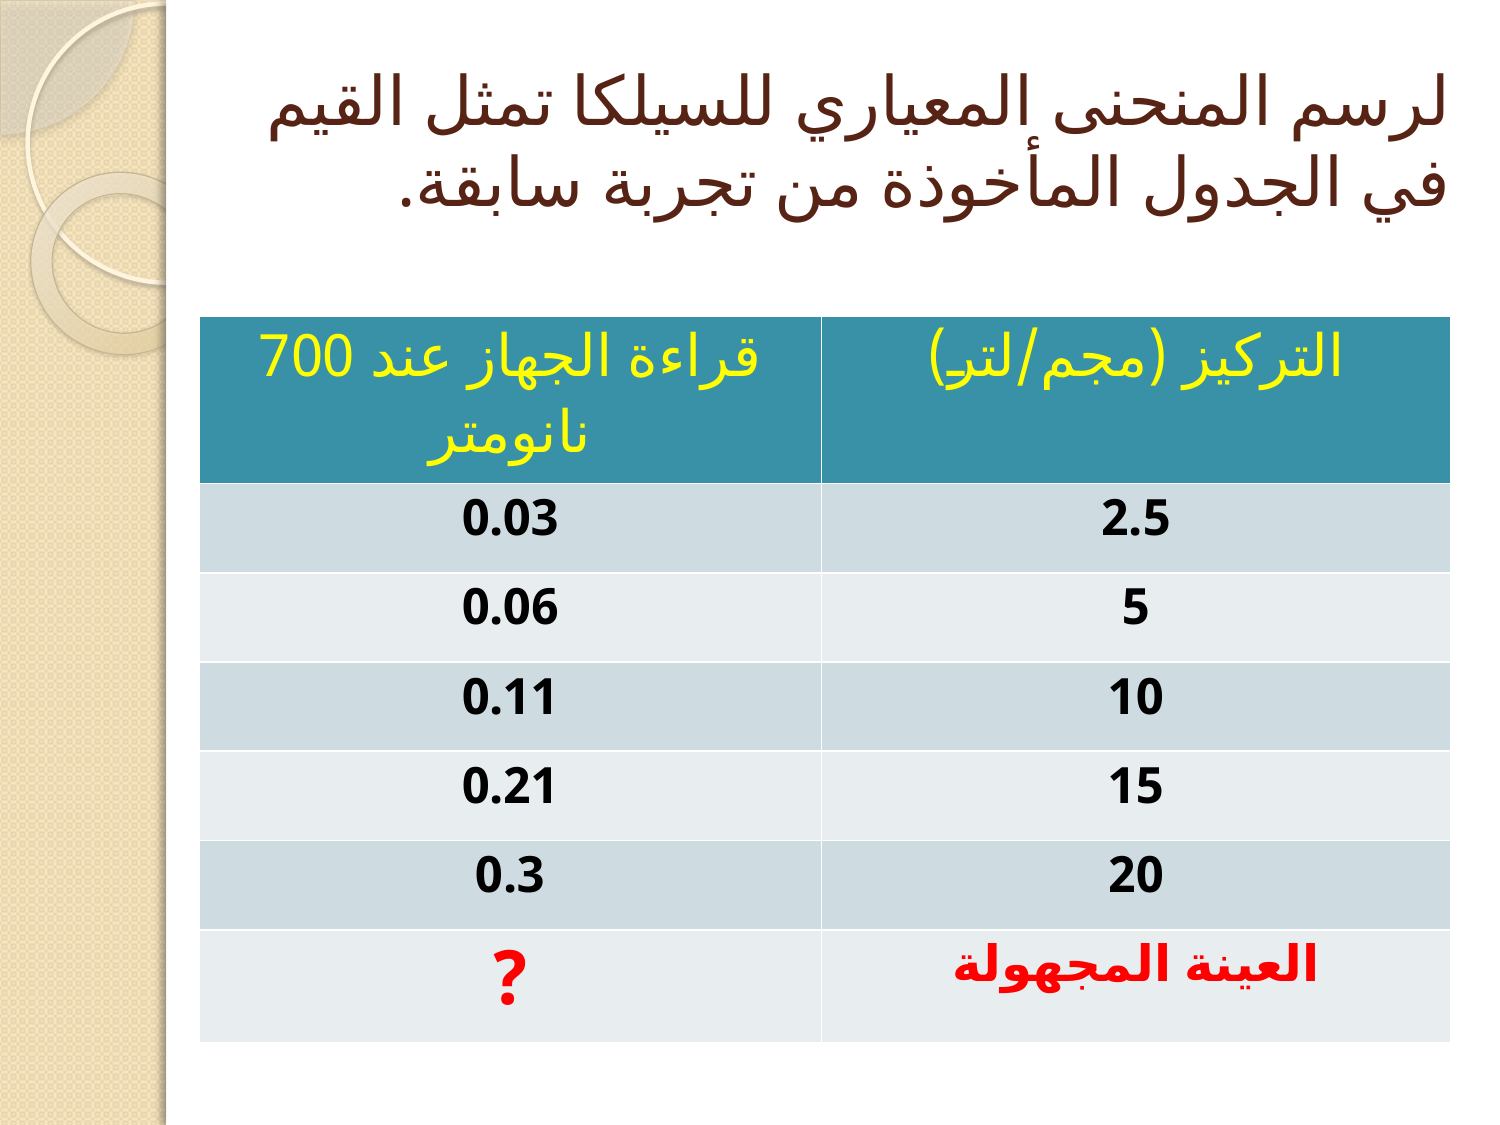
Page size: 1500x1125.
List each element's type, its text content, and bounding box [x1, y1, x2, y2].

table_cell 2.5 [822, 484, 1450, 572]
table_cell 0.3 [200, 841, 821, 929]
table_header التركيز (مجم/لتر) [822, 317, 1450, 483]
table_cell 0.03 [200, 484, 821, 572]
table_cell 10 [822, 663, 1450, 750]
table_cell 5 [822, 574, 1450, 661]
table_cell 20 [822, 841, 1450, 929]
table_cell ? [200, 931, 821, 1042]
title لرسم المنحنى المعياري للسيلكا تمثل القيم في الجدول المأخوذة من تجربة سابقة. [235, 45, 1466, 233]
table_header قراءة الجهاز عند 700 نانومتر [200, 317, 821, 483]
table_cell 0.21 [200, 752, 821, 840]
table_cell 0.11 [200, 663, 821, 750]
table_cell 15 [822, 752, 1450, 840]
table_cell العينة المجهولة [822, 931, 1450, 1042]
table_cell 0.06 [200, 574, 821, 661]
